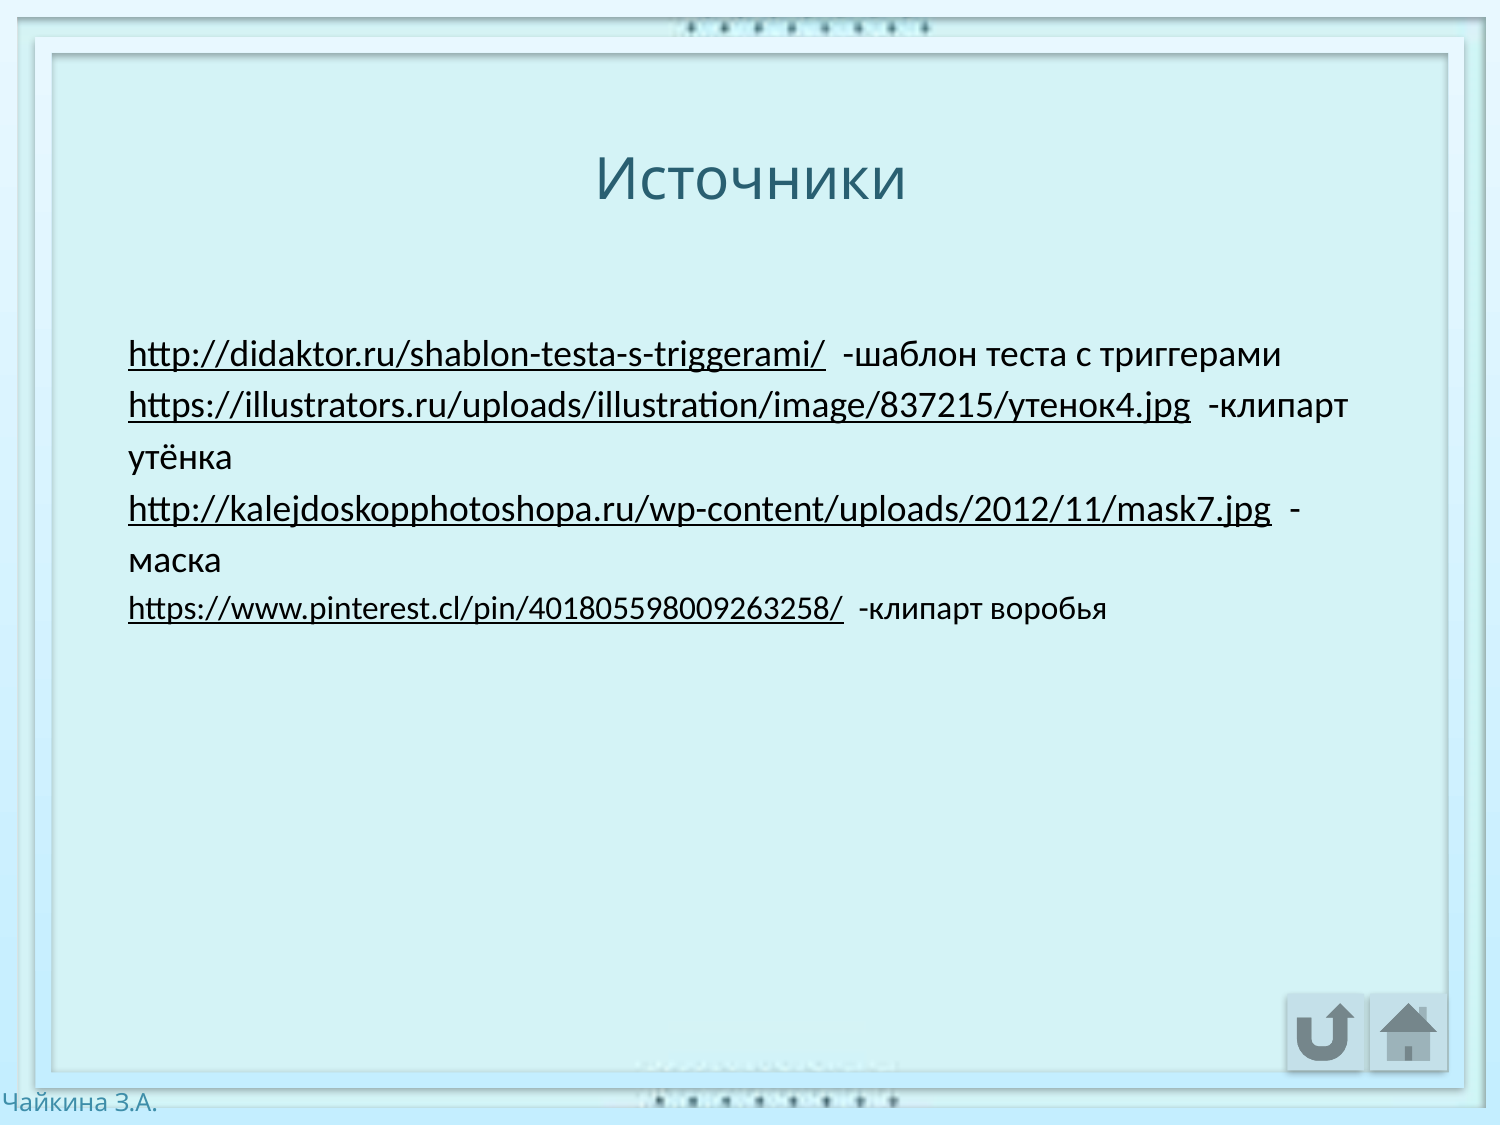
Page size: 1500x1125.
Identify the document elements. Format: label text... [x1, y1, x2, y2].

text_box http://didaktor.ru/shablon-testa-s-triggerami/ -шаблон теста с триггерами https://illustrators.ru/uploads/illustration/image/837215/утенок4.jpg -клипарт утёнка http://kalejdoskopphotoshopa.ru/wp-content/uploads/2012/11/mask7.jpg -маска https://www.pinterest.cl/pin/401805598009263258/ -клипарт воробья [113, 314, 1372, 634]
picture [17, 17, 1486, 1108]
text_box [1287, 993, 1365, 1071]
text_box Источники [579, 134, 923, 219]
text_box [1369, 993, 1448, 1071]
